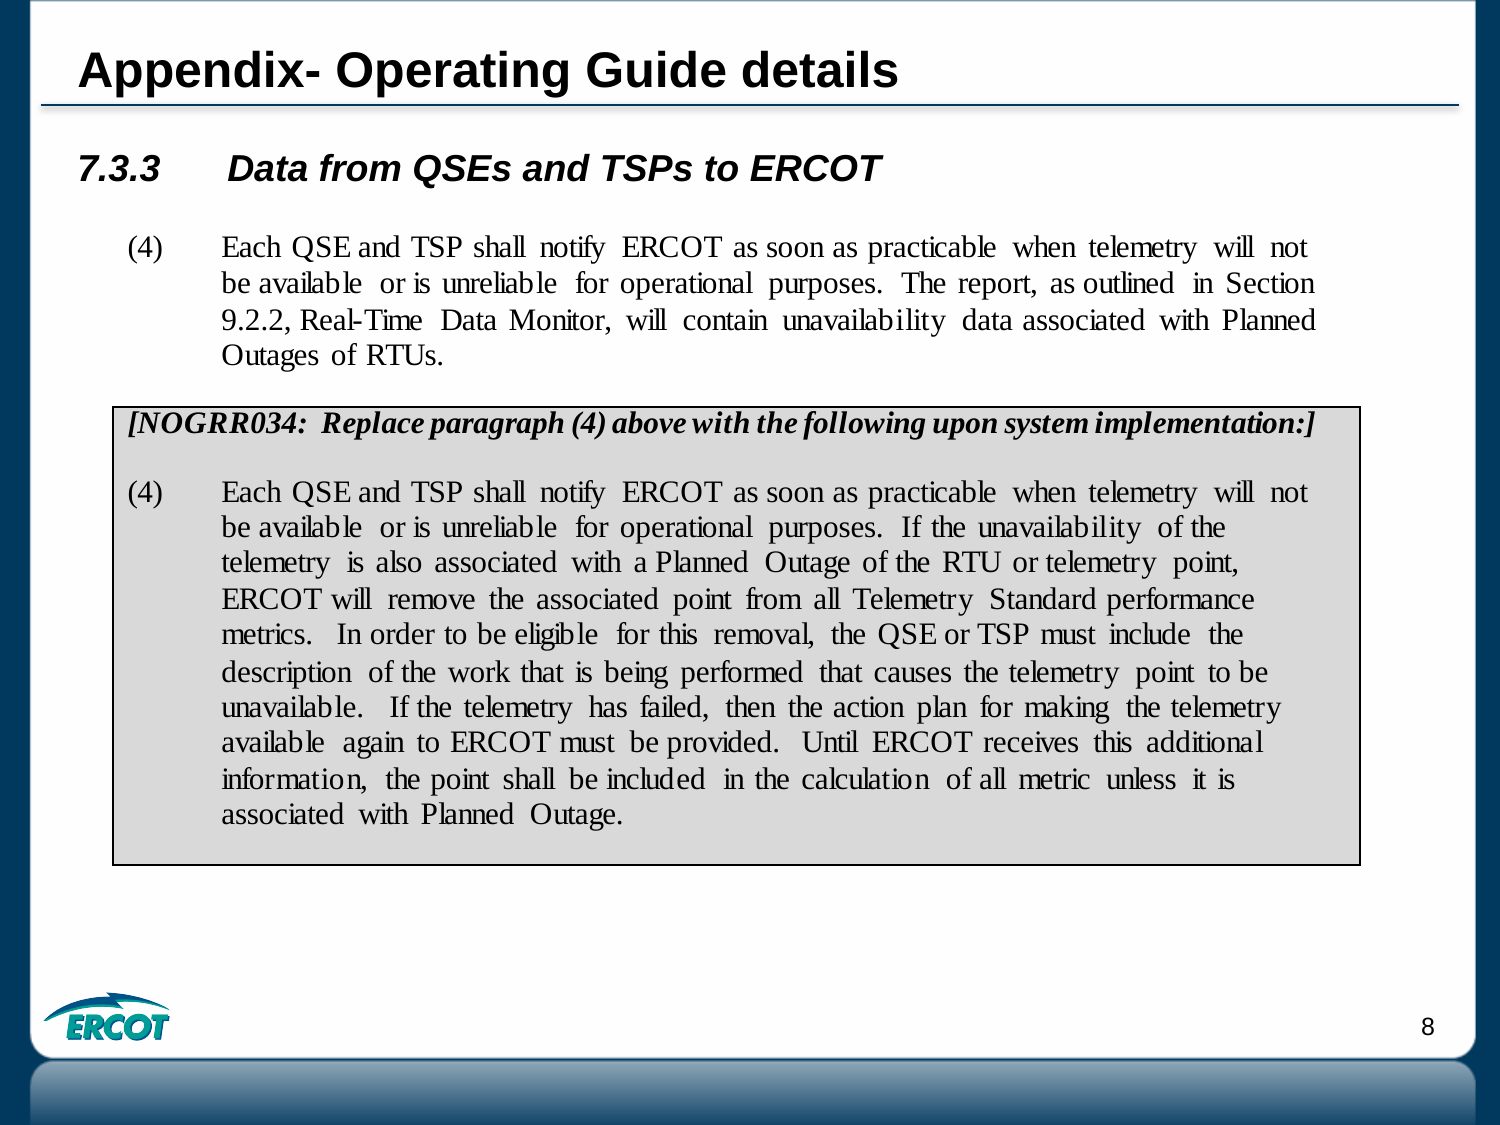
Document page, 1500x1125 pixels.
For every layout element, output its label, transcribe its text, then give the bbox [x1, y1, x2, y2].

list 7.3.3 Data from QSEs and TSPs to ERCOT [62, 135, 1413, 207]
title Appendix- Operating Guide details [62, 29, 1450, 106]
picture [0, 0, 1500, 1125]
